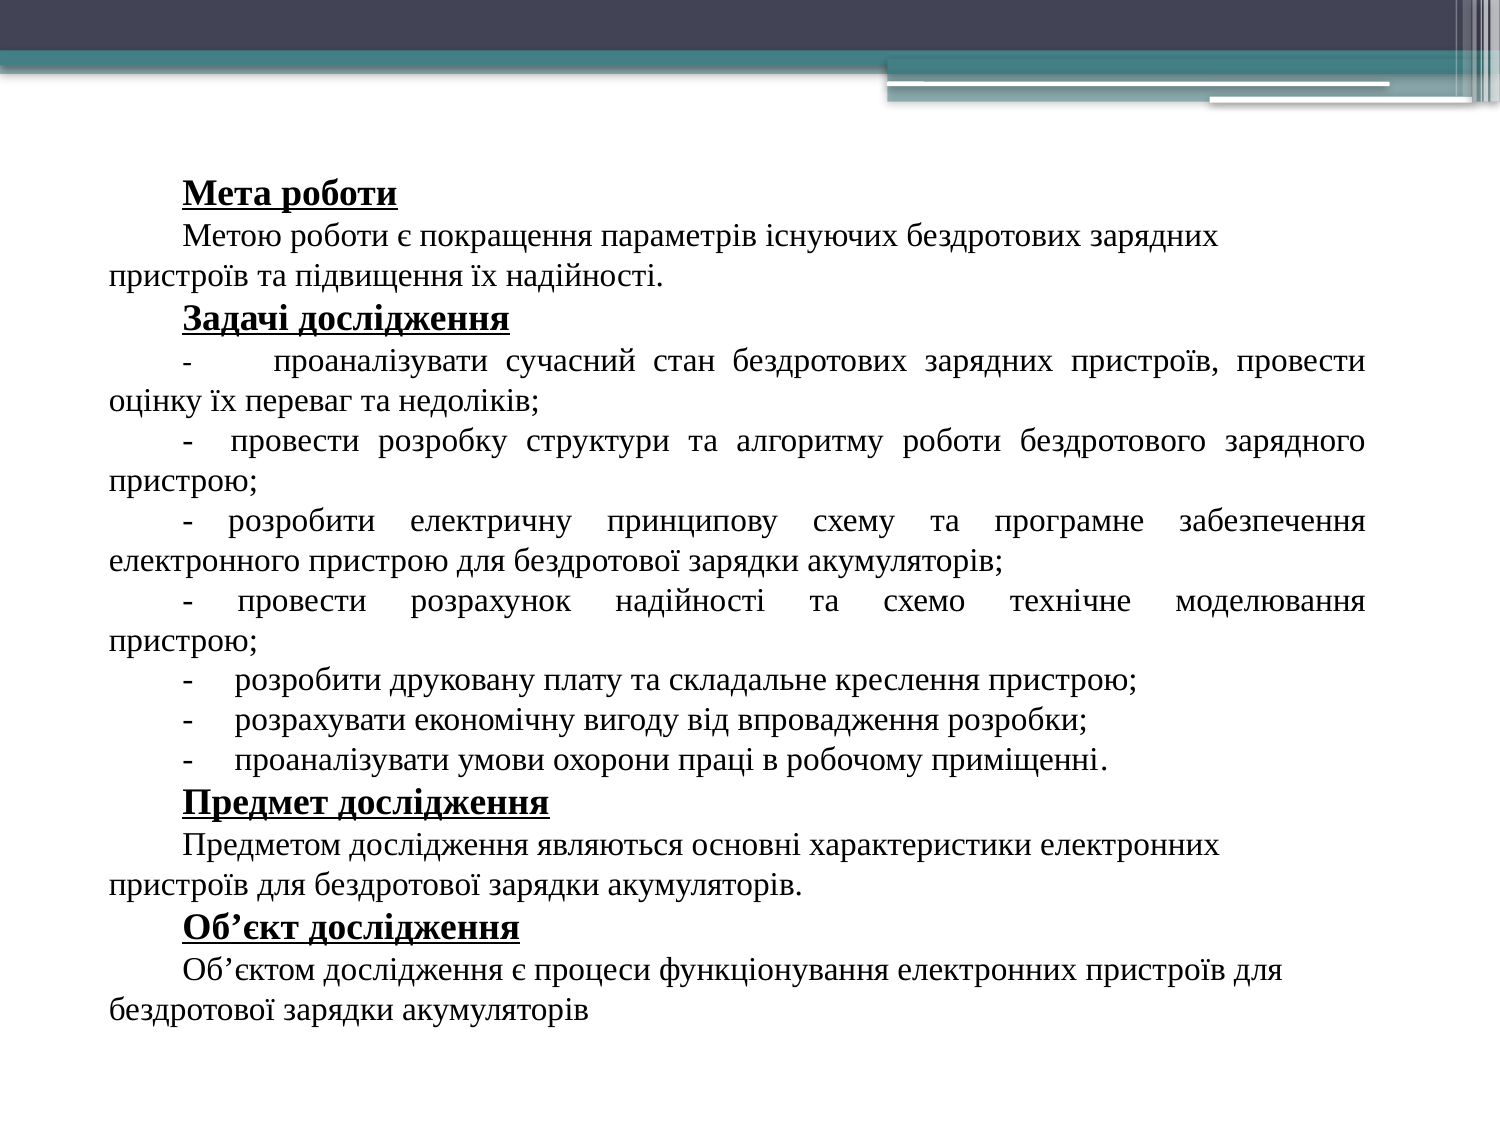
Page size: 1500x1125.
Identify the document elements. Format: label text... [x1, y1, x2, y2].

list Мета роботи Метою роботи є покращення параметрів існуючих бездротових зарядних пристроїв та підвищення їх надійності. Задачі дослідження - проаналізувати сучасний стан бездротових зарядних пристроїв, провести оцінку їх переваг та недоліків; - провести розробку структури та алгоритму роботи бездротового зарядного пристрою; - розробити електричну принципову схему та програмне забезпечення електронного пристрою для бездротової зарядки акумуляторів; - провести розрахунок надійності та схемо технічне моделювання пристрою; - розробити друковану плату та складальне креслення пристрою; - розрахувати економічну вигоду від впровадження розробки; - проаналізувати умови охорони праці в робочому приміщенні. Предмет дослідження Предметом дослідження являються основні характеристики електронних пристроїв для бездротової зарядки акумуляторів. Об’єкт дослідження Об’єктом дослідження є процеси функціонування електронних пристроїв для бездротової зарядки акумуляторів [93, 160, 1383, 1035]
